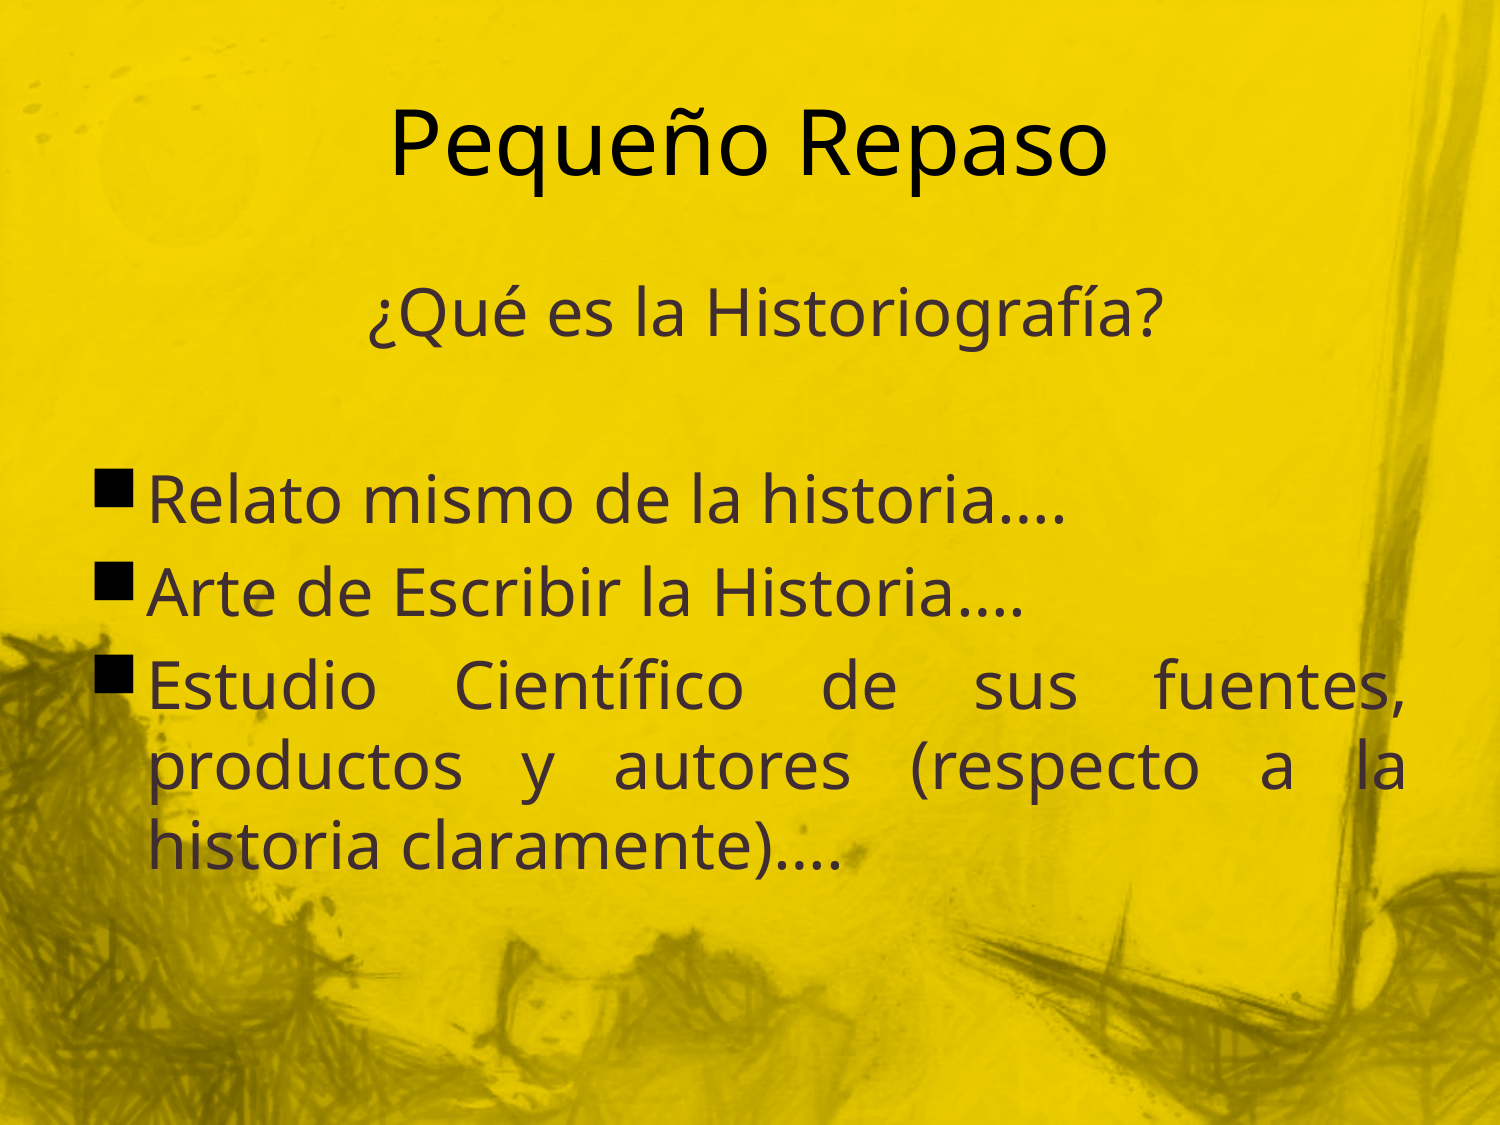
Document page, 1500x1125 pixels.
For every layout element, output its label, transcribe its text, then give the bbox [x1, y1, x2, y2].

list ¿Qué es la Historiografía? Relato mismo de la historia…. Arte de Escribir la Historia…. Estudio Científico de sus fuentes, productos y autores (respecto a la historia claramente)…. [75, 262, 1425, 1005]
title Pequeño Repaso [75, 45, 1425, 233]
